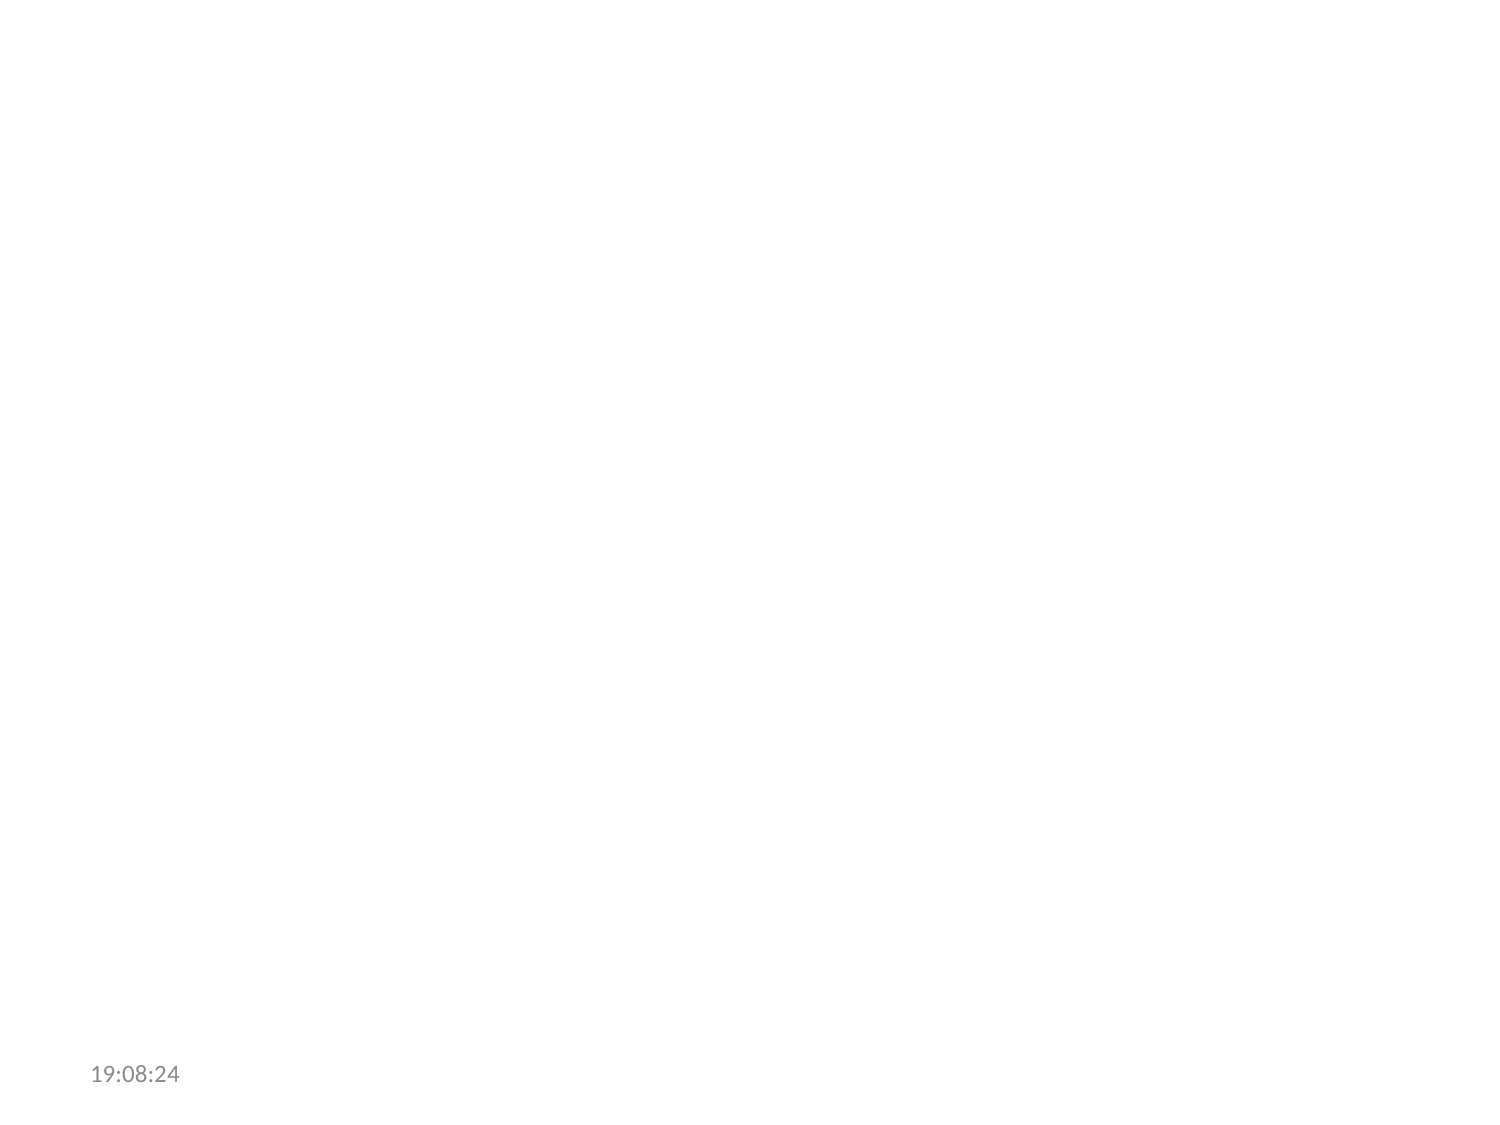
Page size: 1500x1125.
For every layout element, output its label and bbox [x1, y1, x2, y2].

slide_number [75, 1042, 425, 1103]
